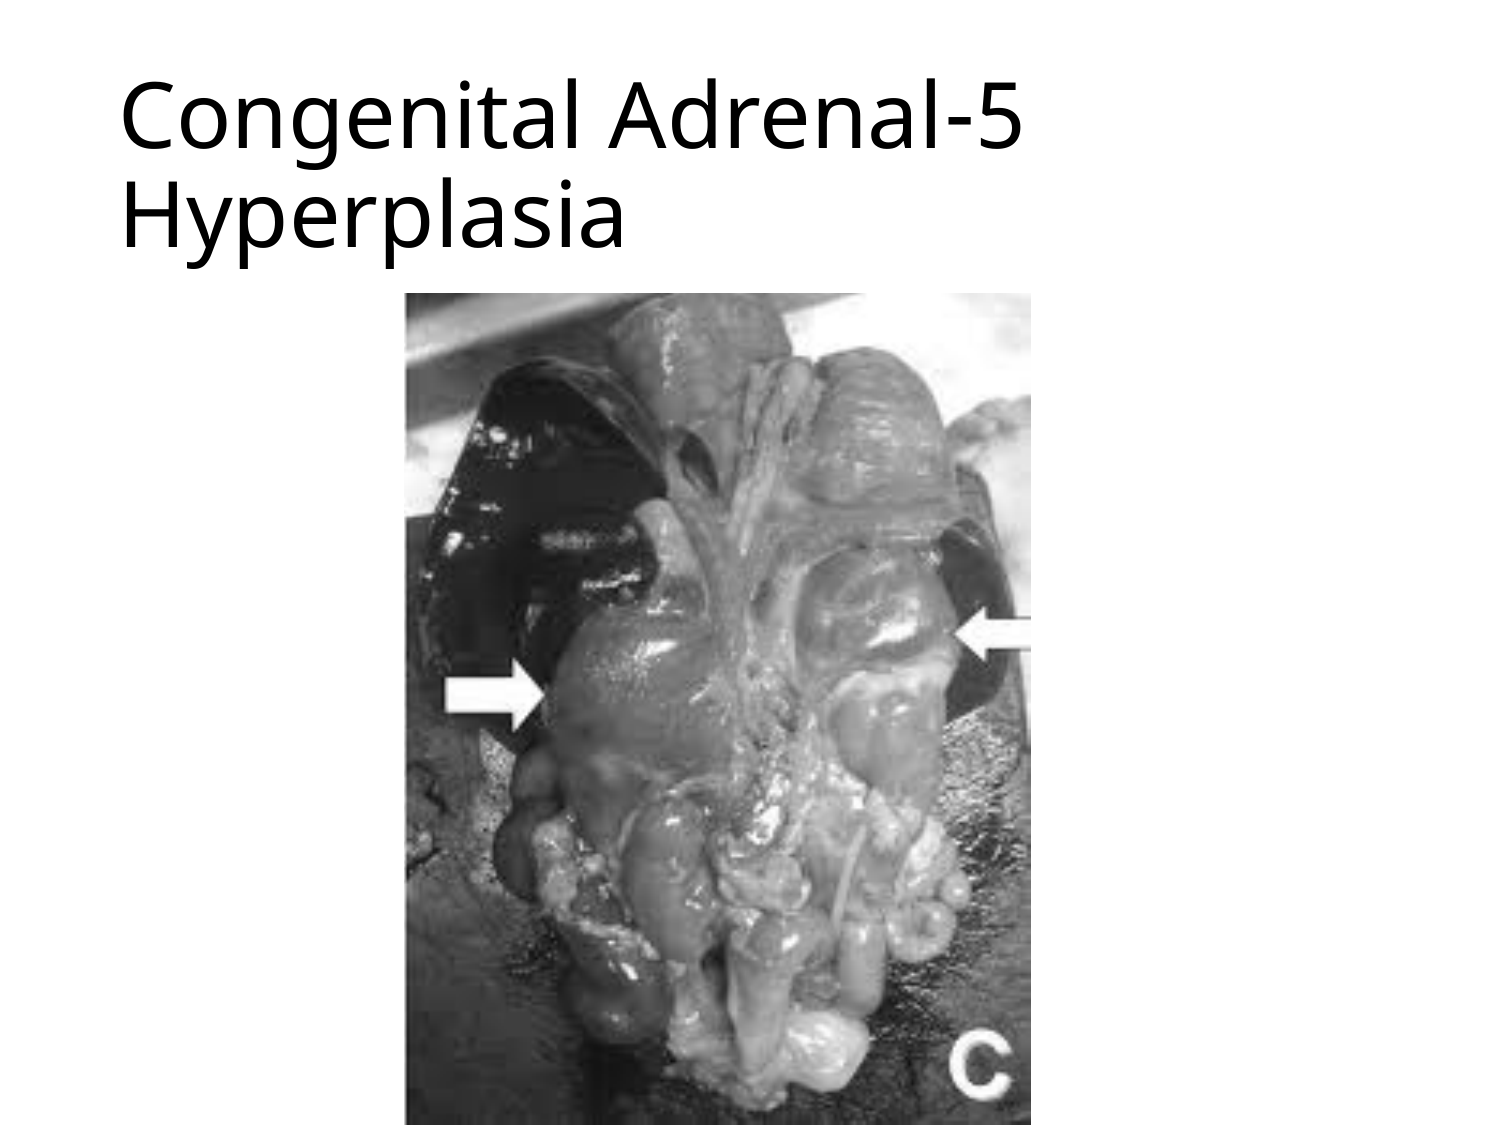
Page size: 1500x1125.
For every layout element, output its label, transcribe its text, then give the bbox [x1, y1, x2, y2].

title 5-Congenital Adrenal Hyperplasia [103, 59, 1397, 278]
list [404, 293, 1031, 1125]
